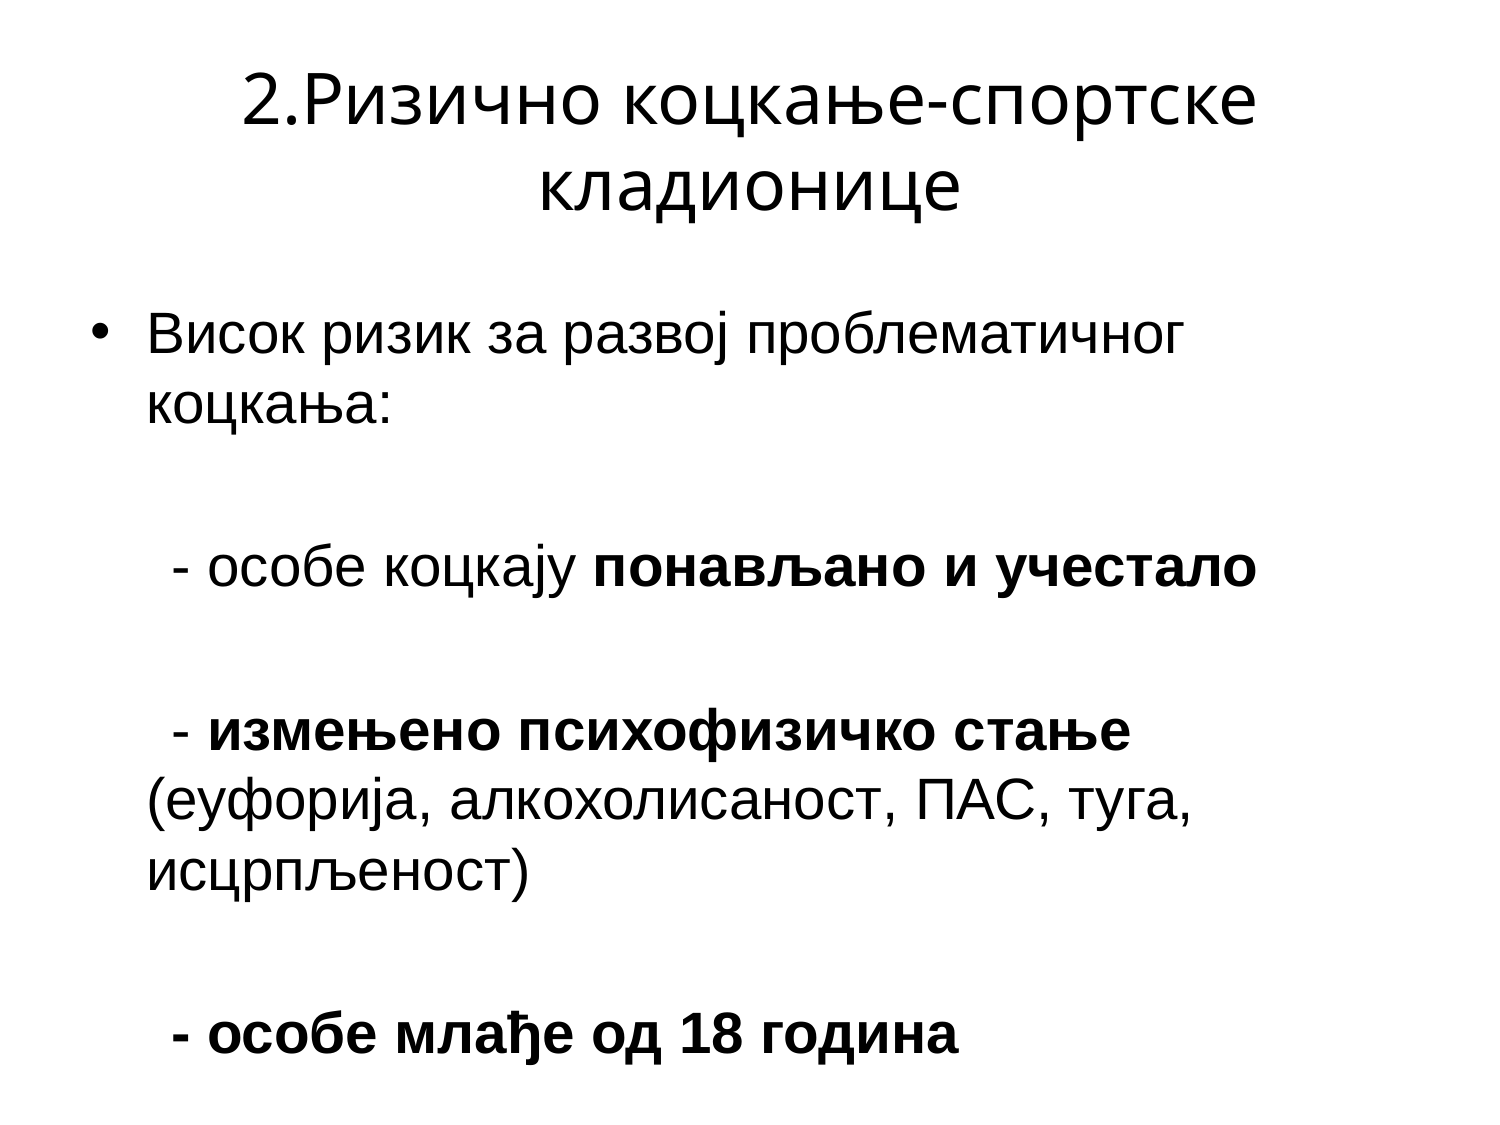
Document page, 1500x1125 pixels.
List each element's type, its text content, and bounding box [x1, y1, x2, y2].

title 2.Ризично коцкање-спортске кладионице [74, 44, 1426, 233]
list Висок ризик за развој проблематичног коцкања: - особе коцкају понављано и учестало - измењено психофизичко стање (еуфорија, алкохолисаност, ПАС, туга, исцрпљеност) - особе млађе од 18 година [74, 287, 1426, 963]
